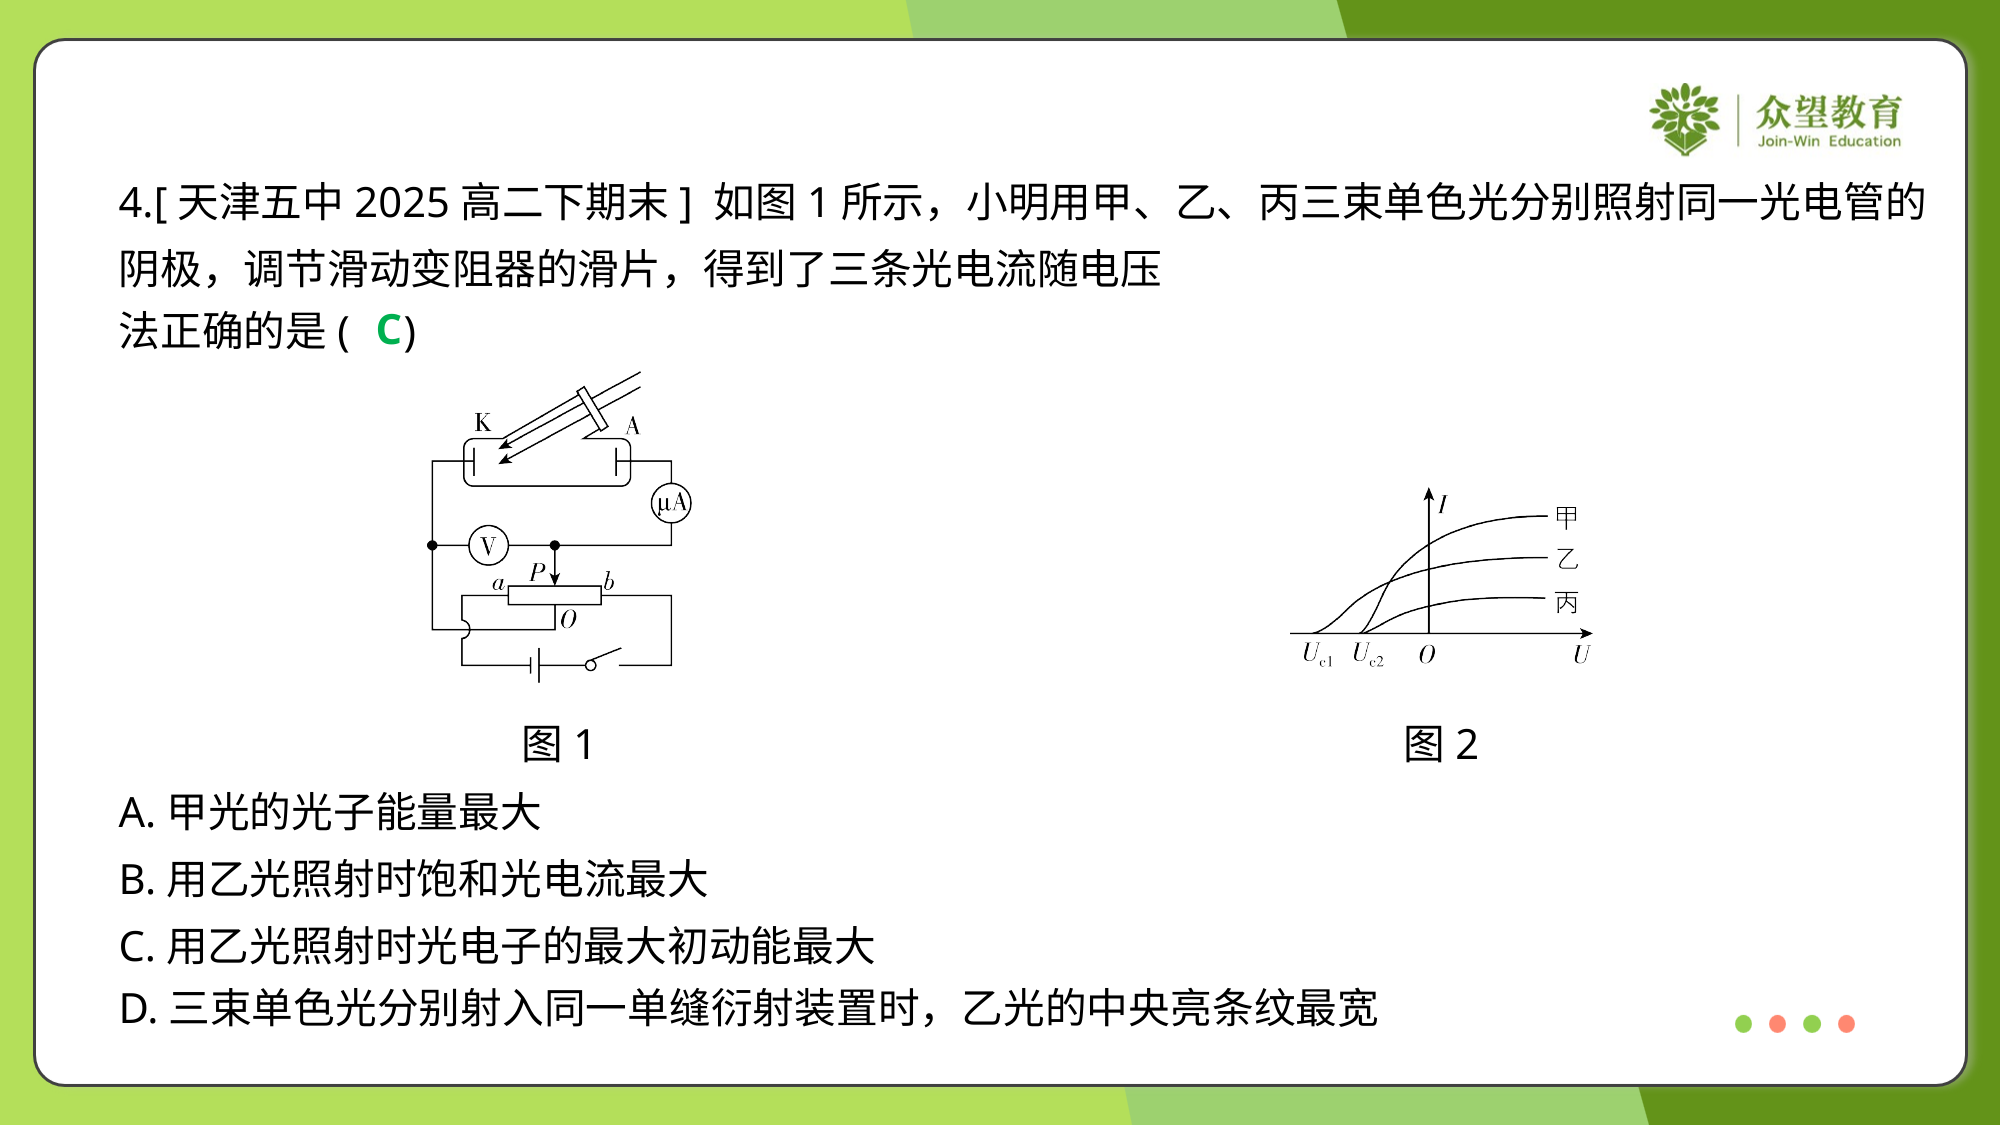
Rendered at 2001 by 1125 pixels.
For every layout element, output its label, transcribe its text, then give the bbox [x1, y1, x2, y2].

text_box 图1 [521, 703, 598, 764]
text_box 图2 [1403, 703, 1480, 764]
text_box C [359, 290, 418, 348]
picture [0, 0, 2000, 1125]
text_box A.甲光的光子能量最大 B.用乙光照射时饱和光电流最大 C.用乙光照射时光电子的最大初动能最大 D.三束单色光分别射入同一单缝衍射装置时，乙光的中央亮条纹最宽 [118, 769, 1883, 1027]
